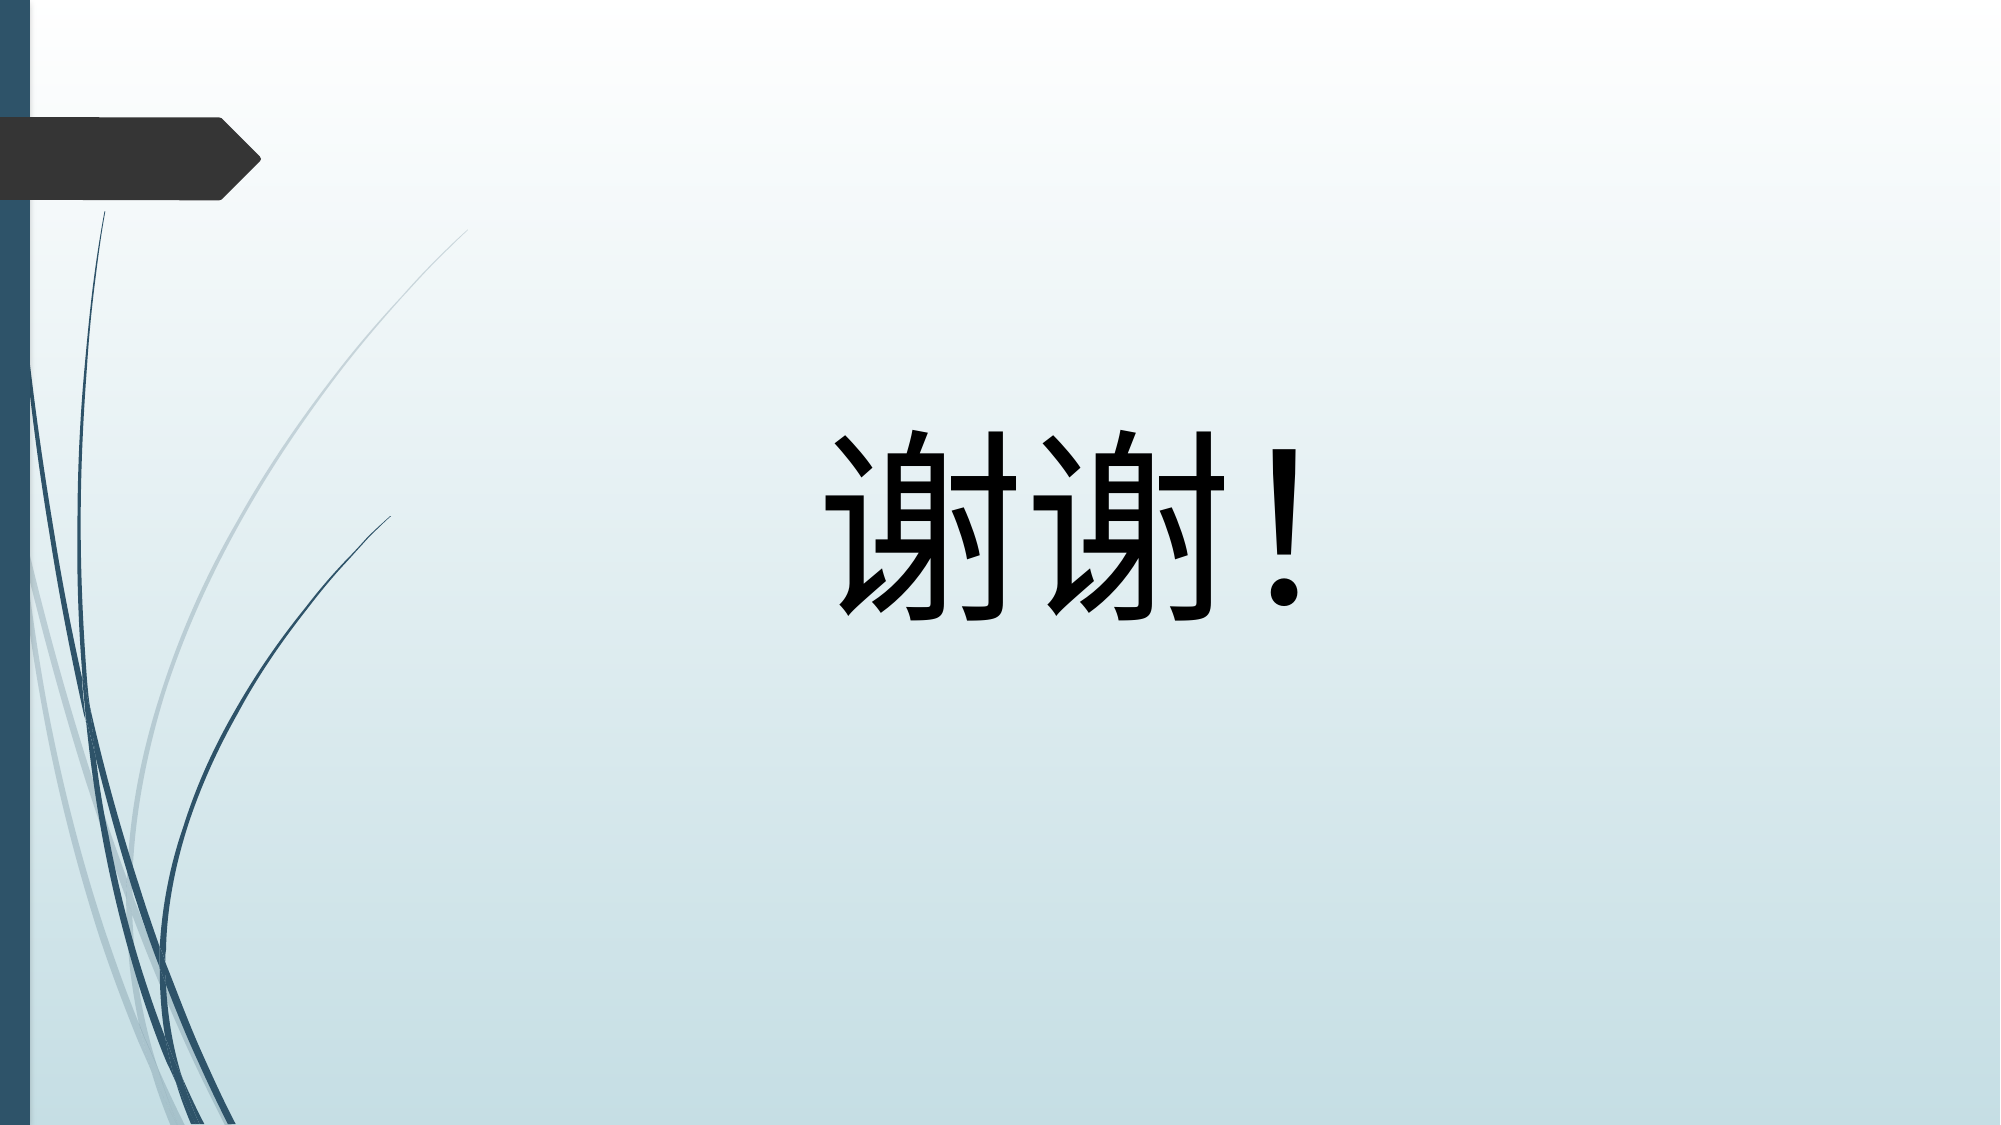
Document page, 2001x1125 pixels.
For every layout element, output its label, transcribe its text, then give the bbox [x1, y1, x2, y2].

text_box 谢谢！ [801, 389, 1456, 655]
